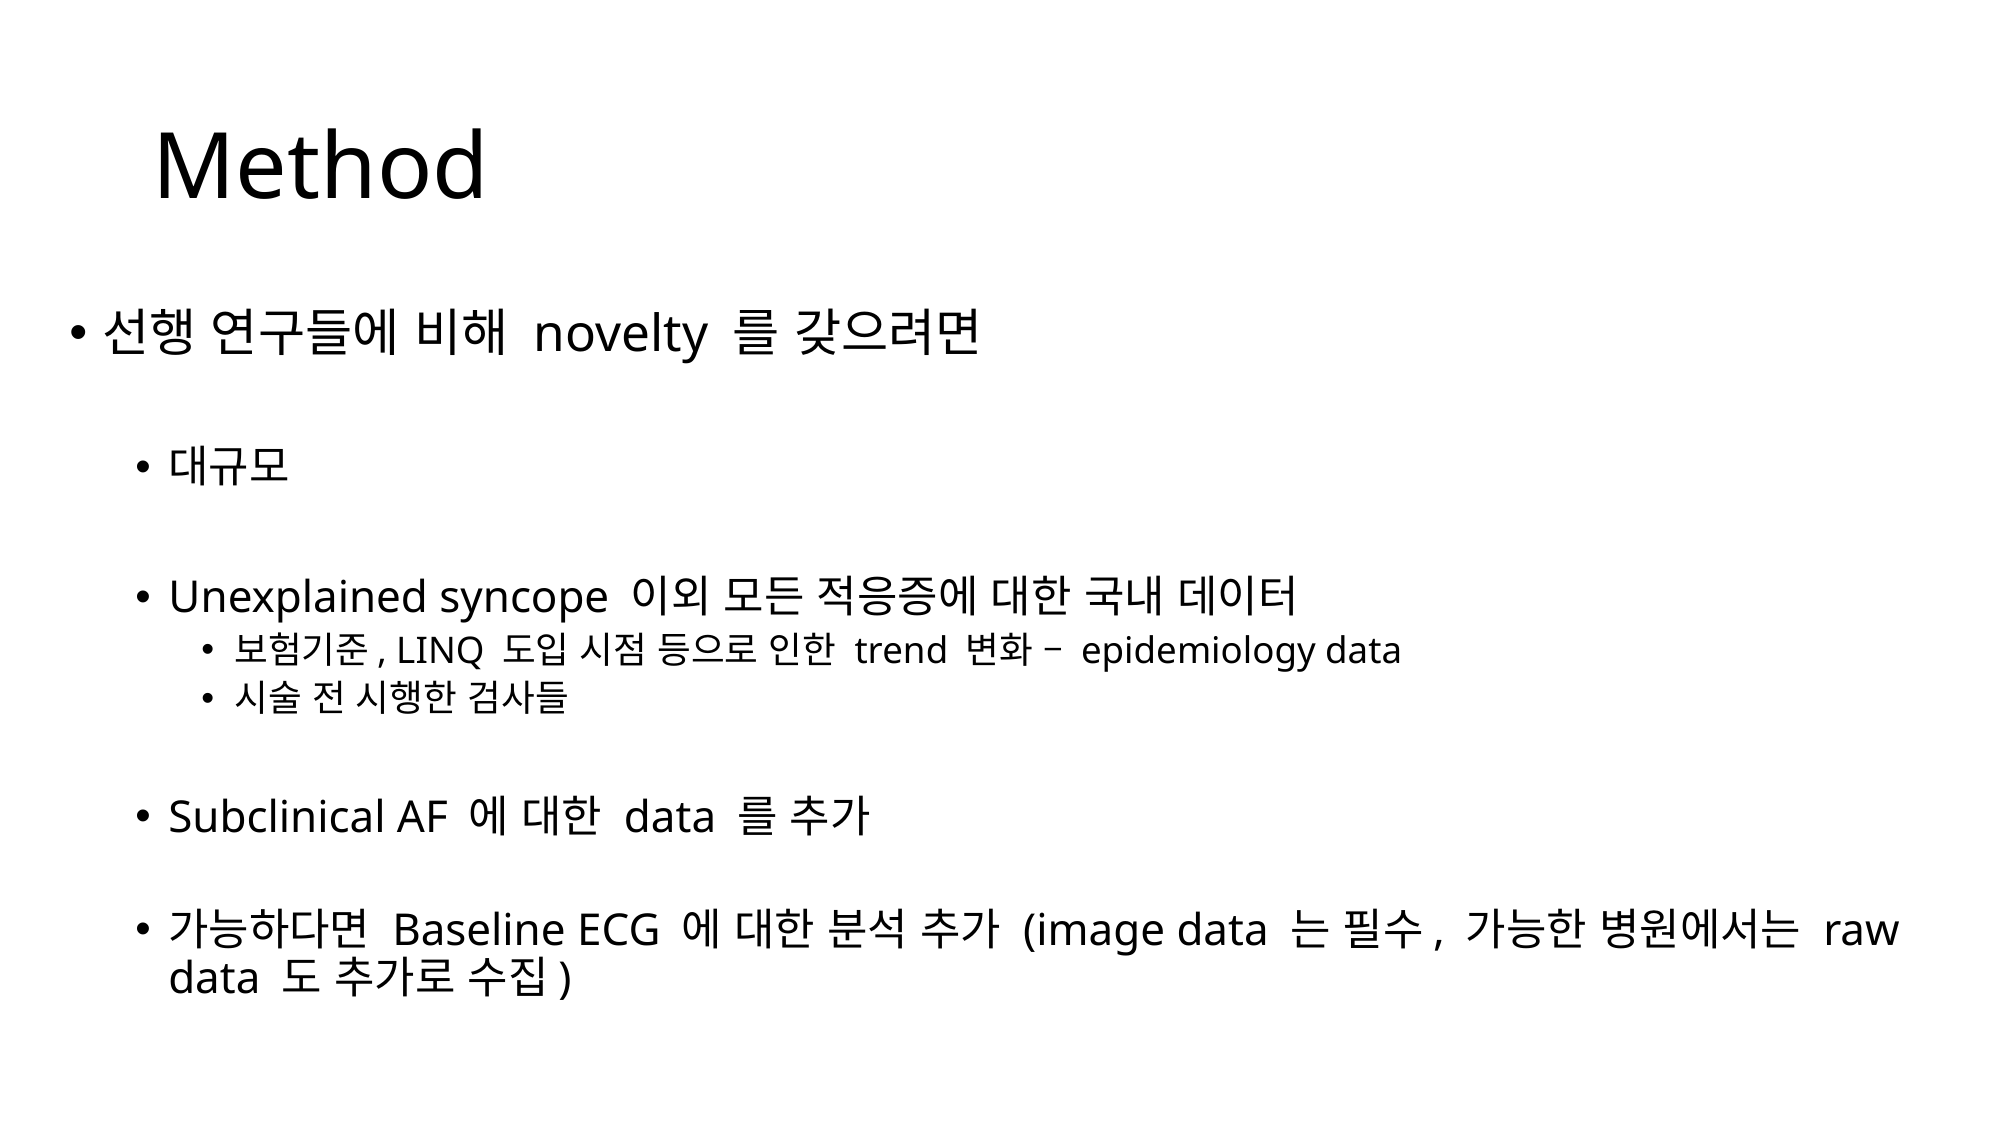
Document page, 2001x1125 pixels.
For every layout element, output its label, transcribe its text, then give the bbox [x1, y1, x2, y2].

list 선행 연구들에 비해 novelty 를 갖으려면 대규모 Unexplained syncope 이외 모든 적응증에 대한 국내 데이터 보험기준, LINQ 도입 시점 등으로 인한 trend 변화 – epidemiology data 시술 전 시행한 검사들 Subclinical AF 에 대한 data 를 추가 가능하다면 Baseline ECG 에 대한 분석 추가 (image data 는 필수, 가능한 병원에서는 raw data 도 추가로 수집) [54, 299, 1960, 1014]
title Method [137, 59, 1863, 278]
